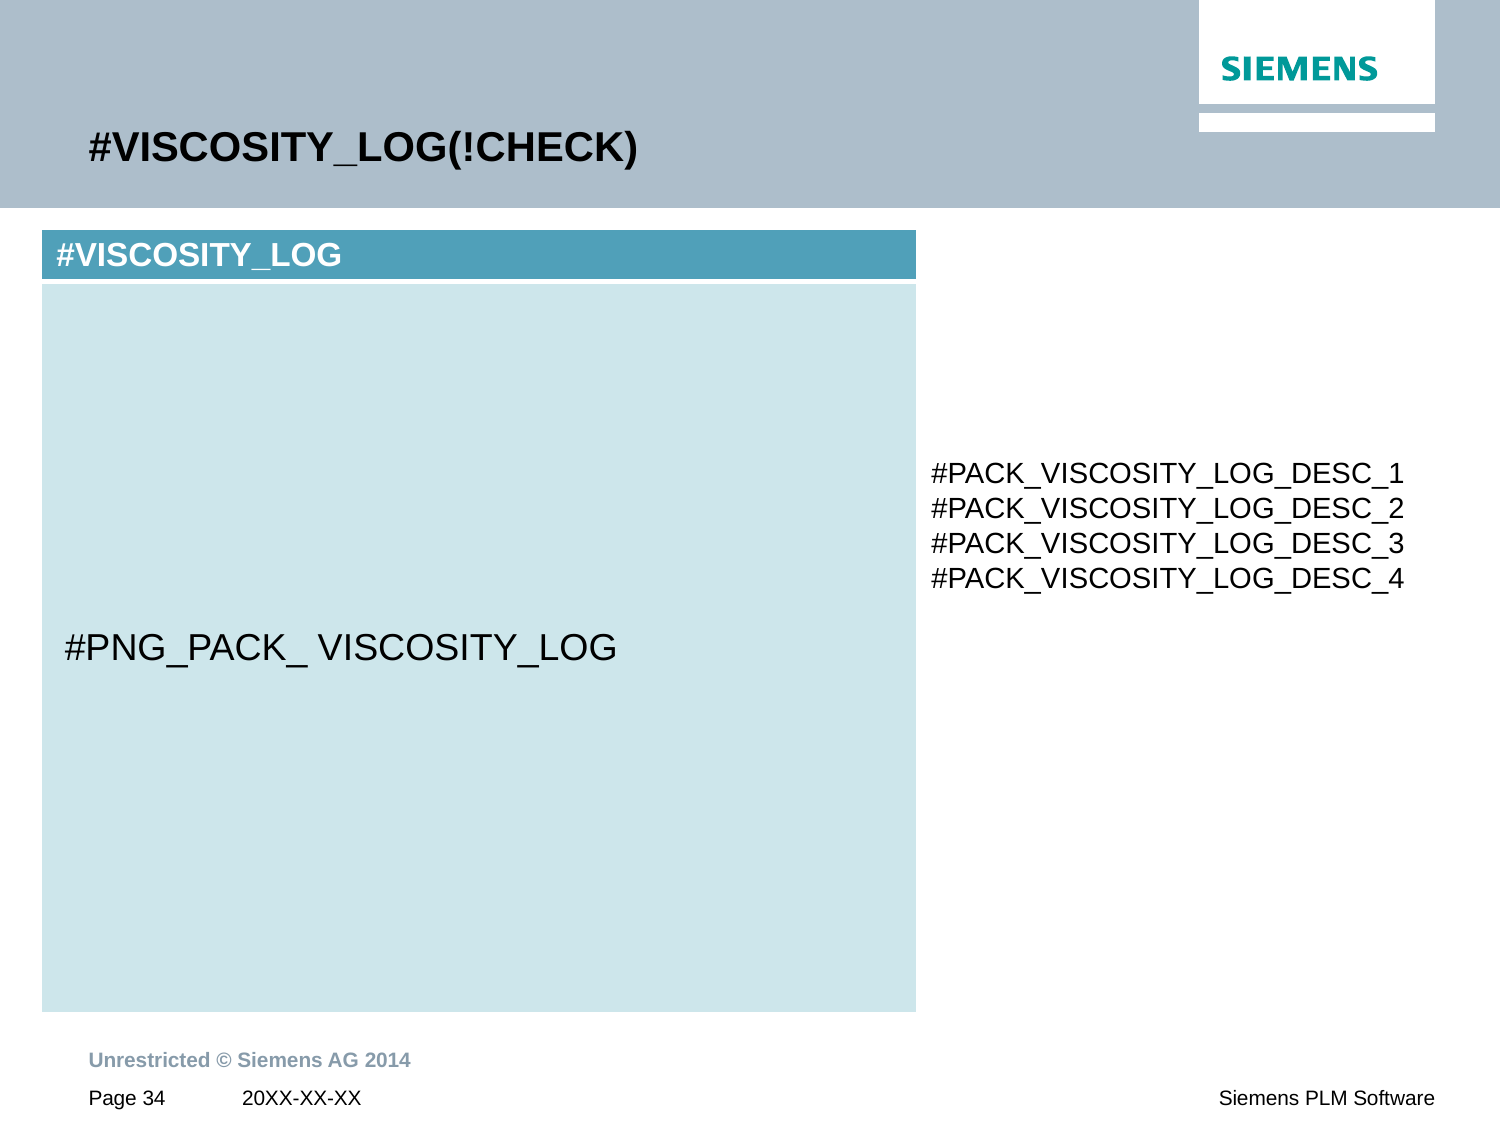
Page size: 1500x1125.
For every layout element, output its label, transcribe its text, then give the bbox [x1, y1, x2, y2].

table_header #VISCOSITY_LOG [42, 230, 916, 279]
table_cell [42, 284, 916, 1012]
text_box #PNG_PACK_ VISCOSITY_LOG [64, 302, 892, 988]
title #VISCOSITY_LOG(!CHECK) [0, 0, 1500, 209]
text_box #PACK_VISCOSITY_LOG_DESC_1 #PACK_VISCOSITY_LOG_DESC_2 #PACK_VISCOSITY_LOG_DESC_3 #PACK_VISCOSITY_LOG_DESC_4 [916, 447, 1436, 637]
